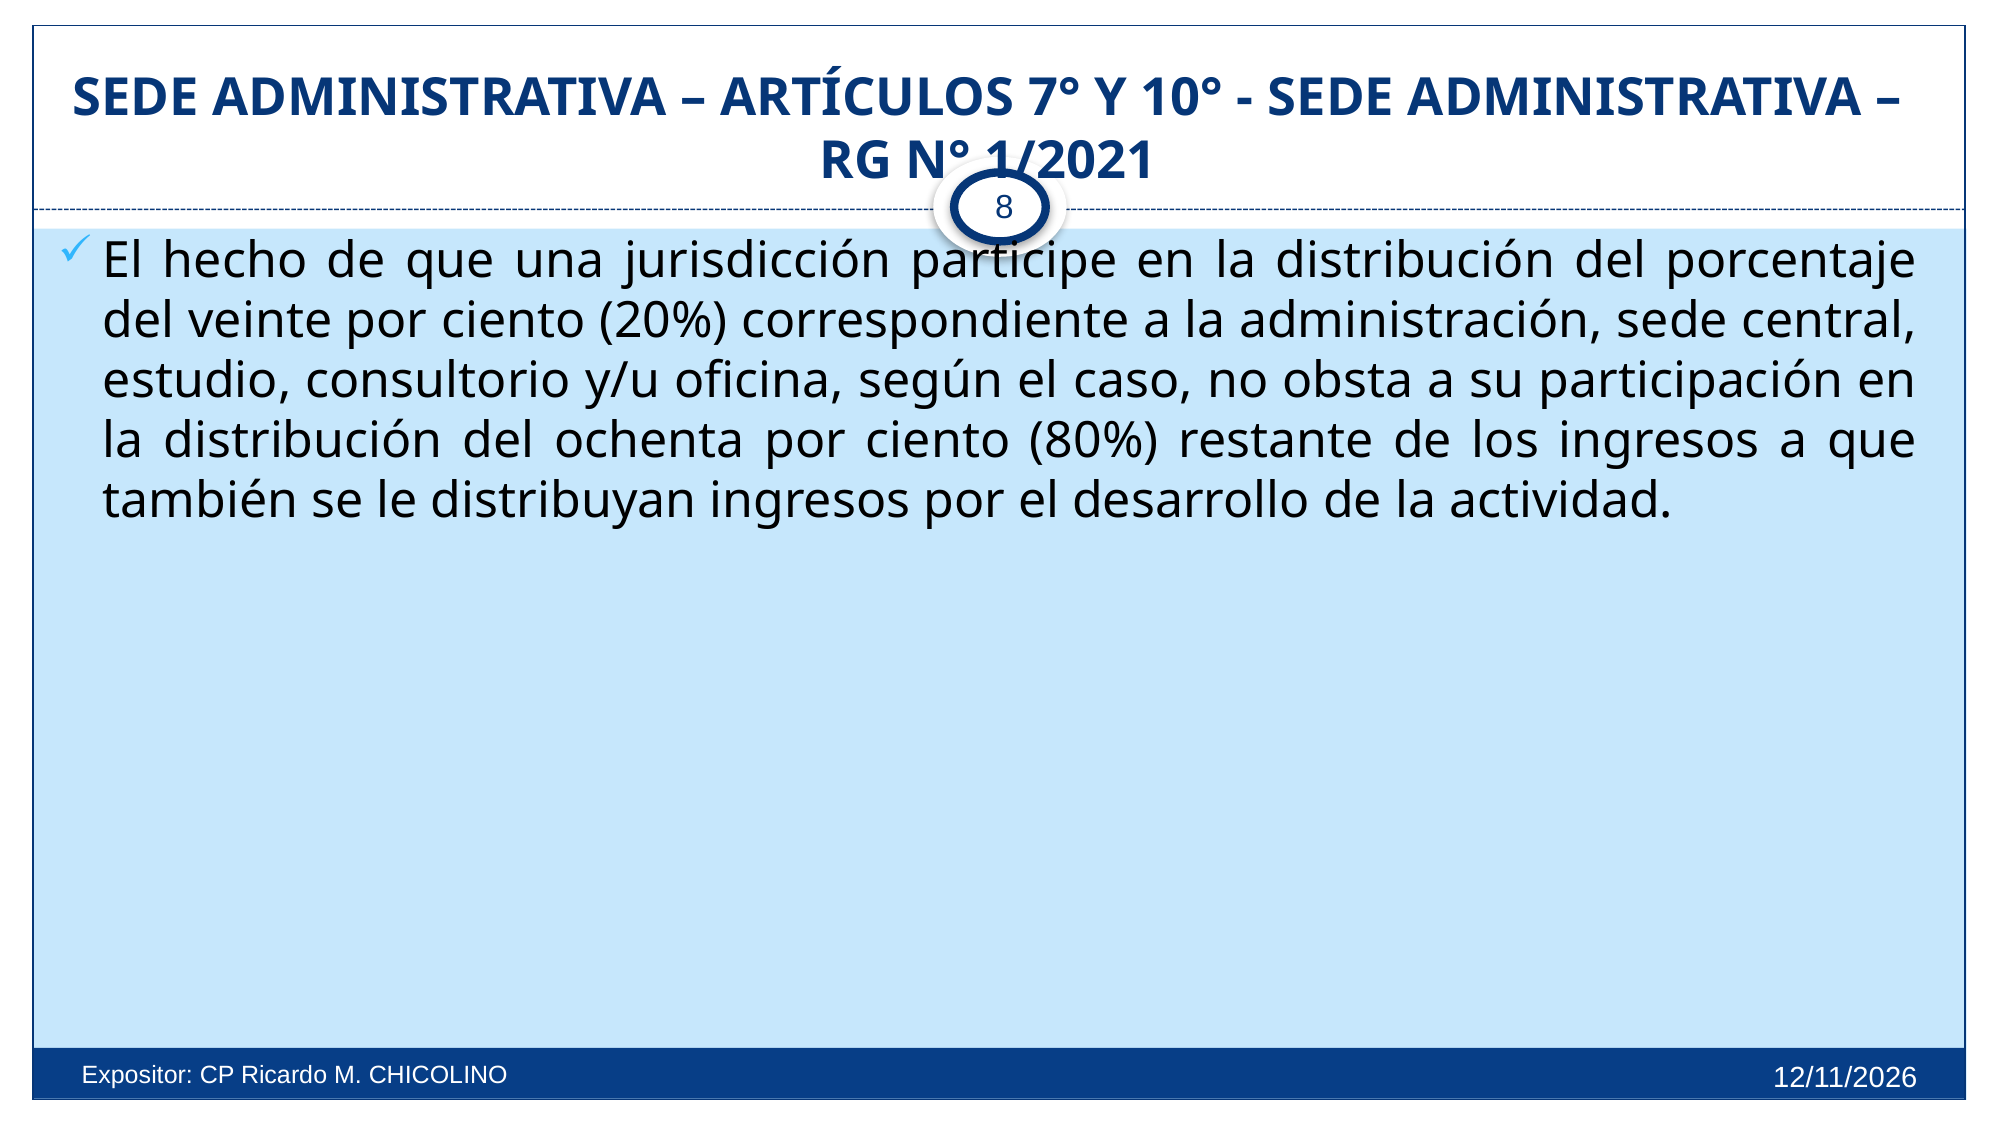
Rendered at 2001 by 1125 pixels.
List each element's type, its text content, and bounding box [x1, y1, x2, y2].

slide_number 8 [954, 168, 1055, 241]
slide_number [1266, 1050, 1933, 1111]
list El hecho de que una jurisdicción participe en la distribución del porcentaje del veinte por ciento (20%) correspondiente a la administración, sede central, estudio, consultorio y/u oficina, según el caso, no obsta a su participación en la distribución del ochenta por ciento (80%) restante de los ingresos a que también se le distribuyan ingresos por el desarrollo de la actividad. [43, 219, 1934, 1005]
title SEDE ADMINISTRATIVA – ARTÍCULOS 7° Y 10° - SEDE ADMINISTRATIVA – RG N° 1/2021 [43, 54, 1934, 197]
footer Expositor: CP Ricardo M. CHICOLINO [66, 1051, 850, 1112]
